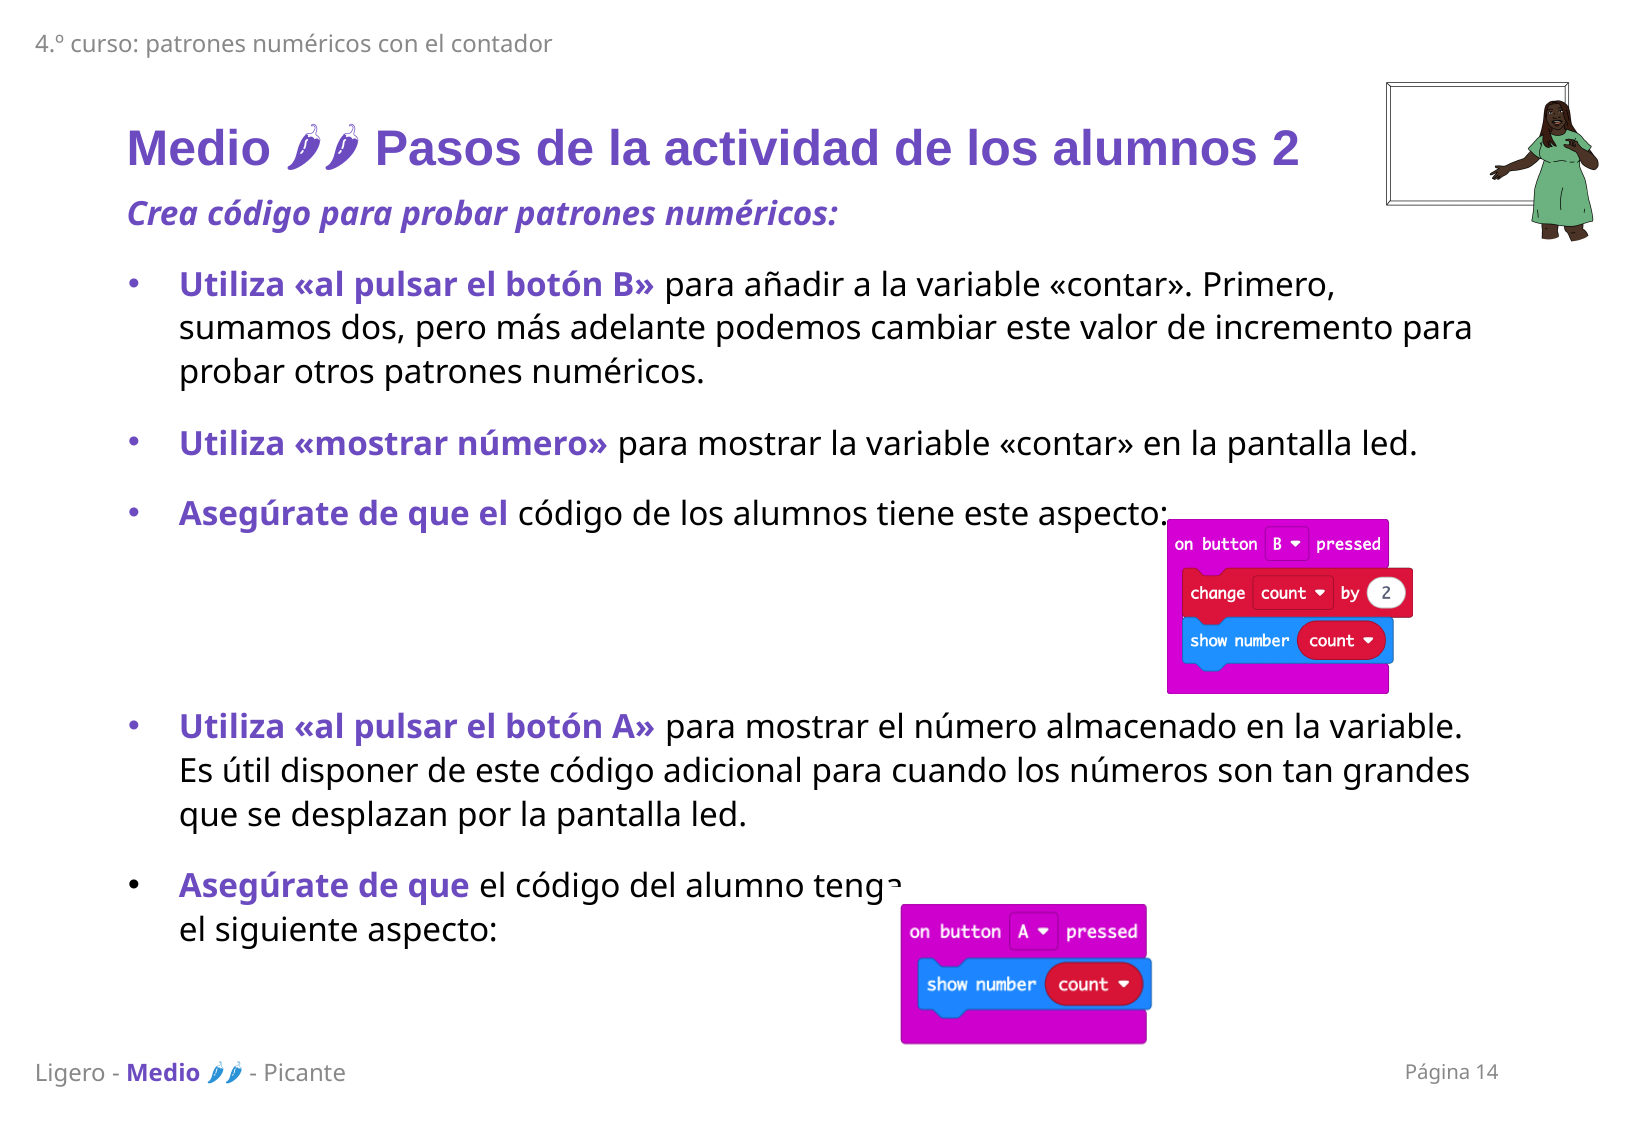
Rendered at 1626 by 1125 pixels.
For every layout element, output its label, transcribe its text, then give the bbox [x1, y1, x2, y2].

picture [1166, 519, 1413, 694]
picture [882, 887, 1168, 1067]
slide_number Página 14 [1147, 1042, 1514, 1103]
title Medio 🌶️🌶️ Pasos de la actividad de los alumnos 2 [111, 74, 1367, 180]
picture [1372, 62, 1608, 258]
text_box Ligero - Medio 🌶️🌶️ - Picante [19, 1042, 623, 1103]
list Crea código para probar patrones numéricos: Utiliza «al pulsar el botón B» para añadir a la variable «contar». Primero, sumamos dos, pero más adelante podemos cambiar este valor de incremento para probar otros patrones numéricos. Utiliza «mostrar número» para mostrar la variable «contar» en la pantalla led. Asegúrate de que el código de los alumnos tiene este aspecto: Utiliza «al pulsar el botón A» para mostrar el número almacenado en la variable. Es útil disponer de este código adicional para cuando los números son tan grandes que se desplazan por la pantalla led. Asegúrate de que el código del alumno tenga el siguiente aspecto: [111, 180, 1514, 937]
